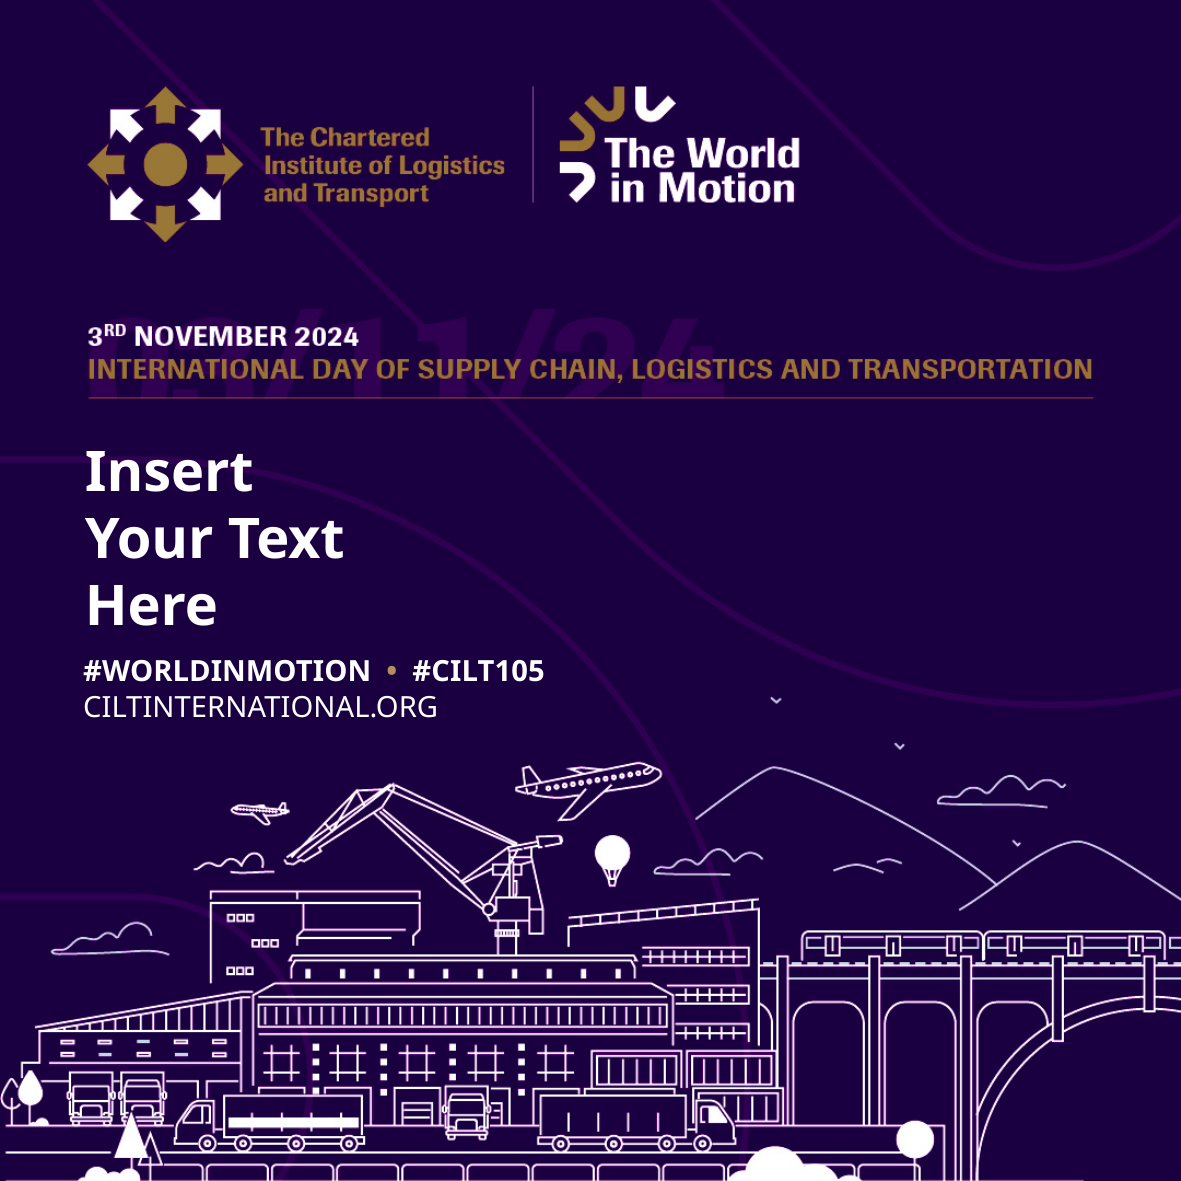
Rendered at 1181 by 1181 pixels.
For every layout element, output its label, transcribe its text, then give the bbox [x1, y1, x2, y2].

list Insert Your Text Here [69, 427, 1068, 646]
picture [0, 0, 1181, 1181]
text_box #WORLDINMOTION • #CILT105 CILTINTERNATIONAL.ORG [68, 649, 566, 725]
